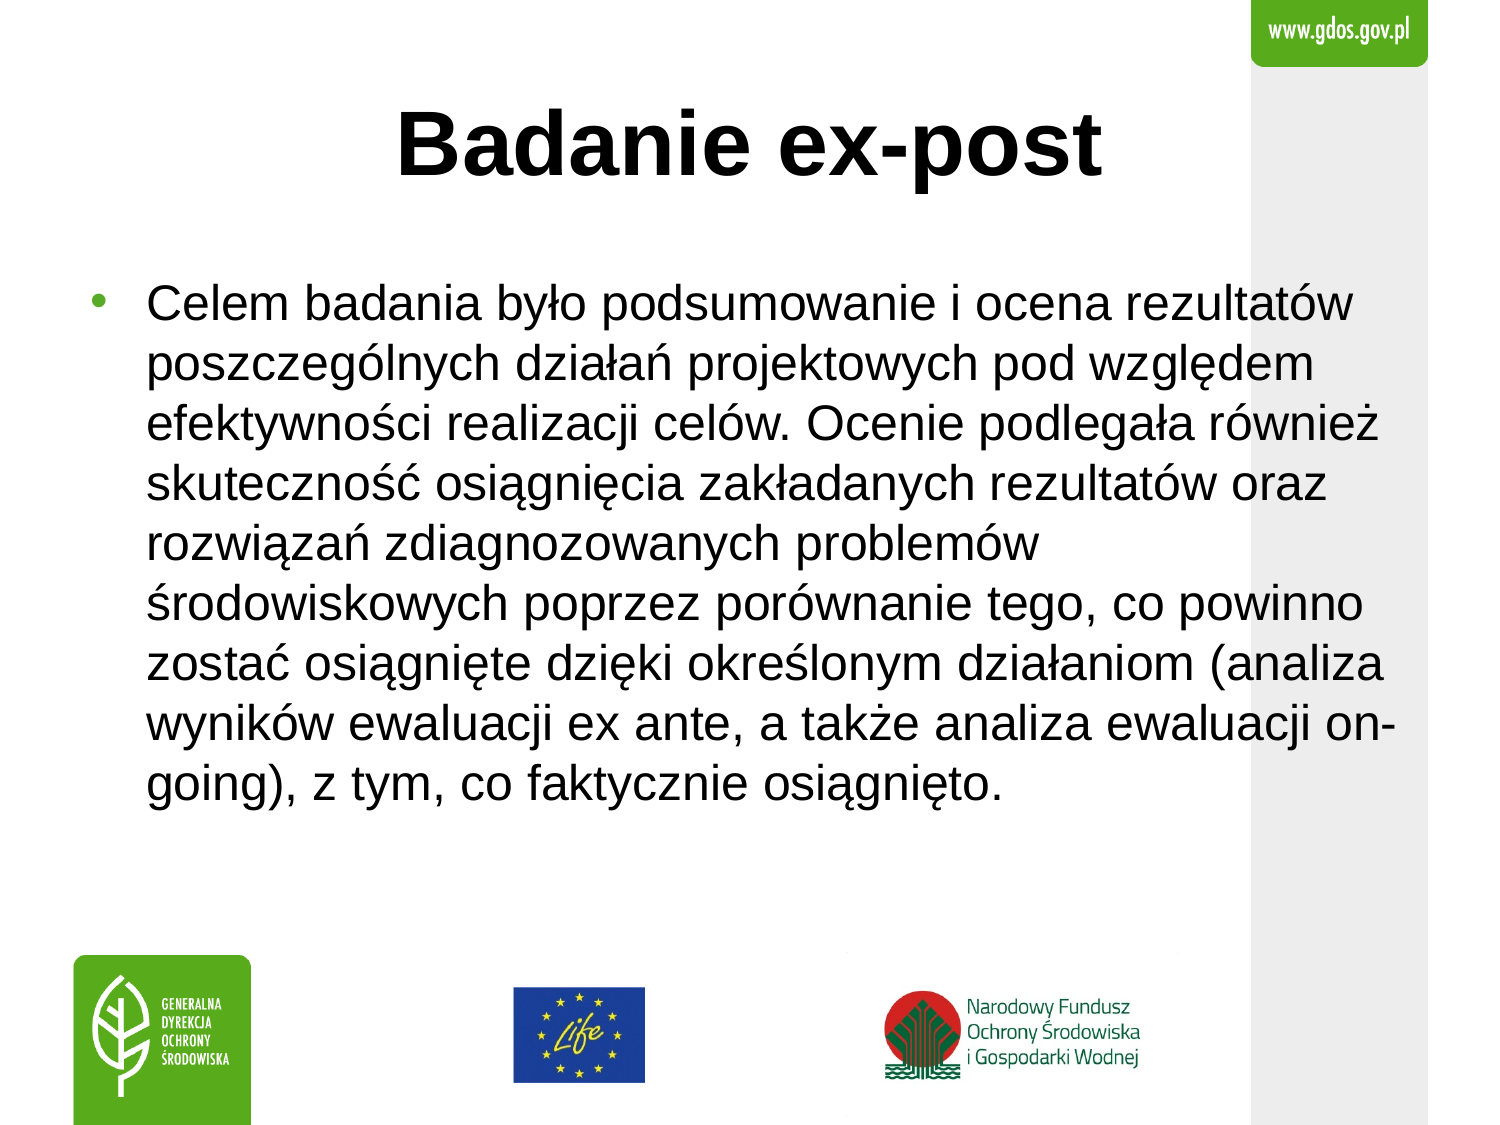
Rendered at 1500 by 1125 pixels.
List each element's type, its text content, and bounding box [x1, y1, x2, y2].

list Celem badania było podsumowanie i ocena rezultatów poszczególnych działań projektowych pod względem efektywności realizacji celów. Ocenie podlegała również skuteczność osiągnięcia zakładanych rezultatów oraz rozwiązań zdiagnozowanych problemów środowiskowych poprzez porównanie tego, co powinno zostać osiągnięte dzięki określonym działaniom (analiza wyników ewaluacji ex ante, a także analiza ewaluacji on-going), z tym, co faktycznie osiągnięto. [75, 262, 1425, 1005]
title Badanie ex-post [75, 45, 1425, 233]
picture [0, 0, 1500, 1125]
